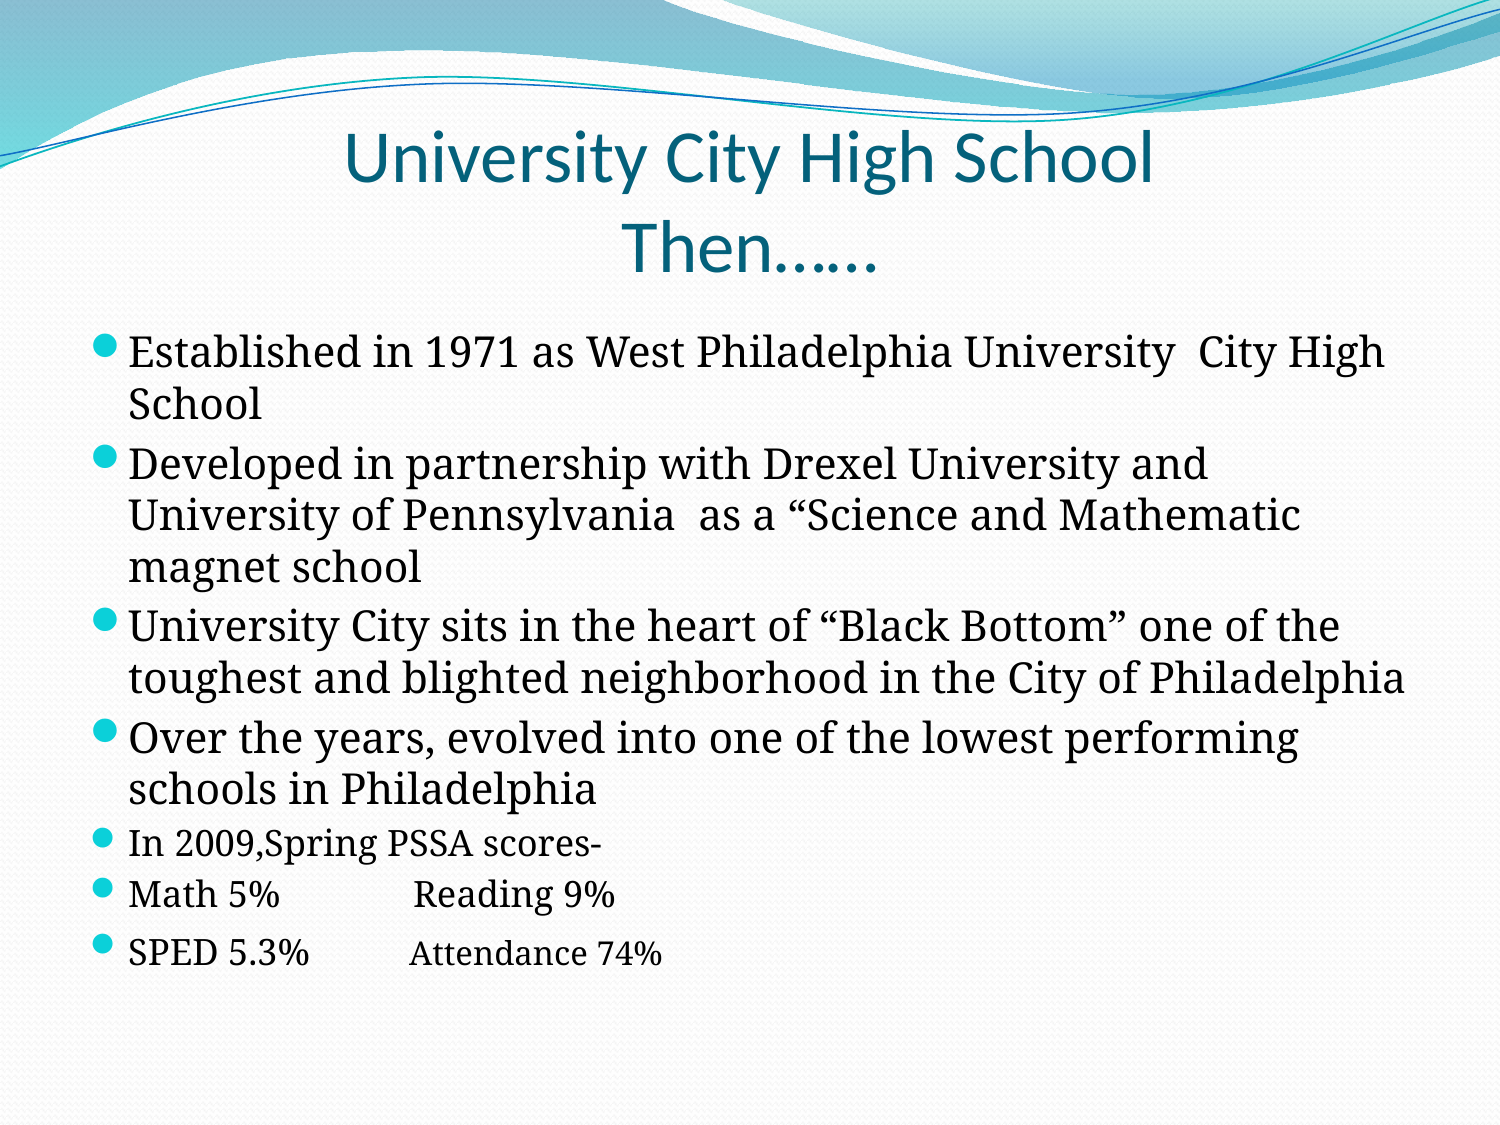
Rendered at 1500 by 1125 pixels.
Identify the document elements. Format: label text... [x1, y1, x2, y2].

title University City High School Then…… [75, 99, 1425, 288]
list Established in 1971 as West Philadelphia University City High School Developed in partnership with Drexel University and University of Pennsylvania as a “Science and Mathematic magnet school University City sits in the heart of “Black Bottom” one of the toughest and blighted neighborhood in the City of Philadelphia Over the years, evolved into one of the lowest performing schools in Philadelphia In 2009,Spring PSSA scores- Math 5% Reading 9% SPED 5.3% Attendance 74% [75, 317, 1425, 1038]
